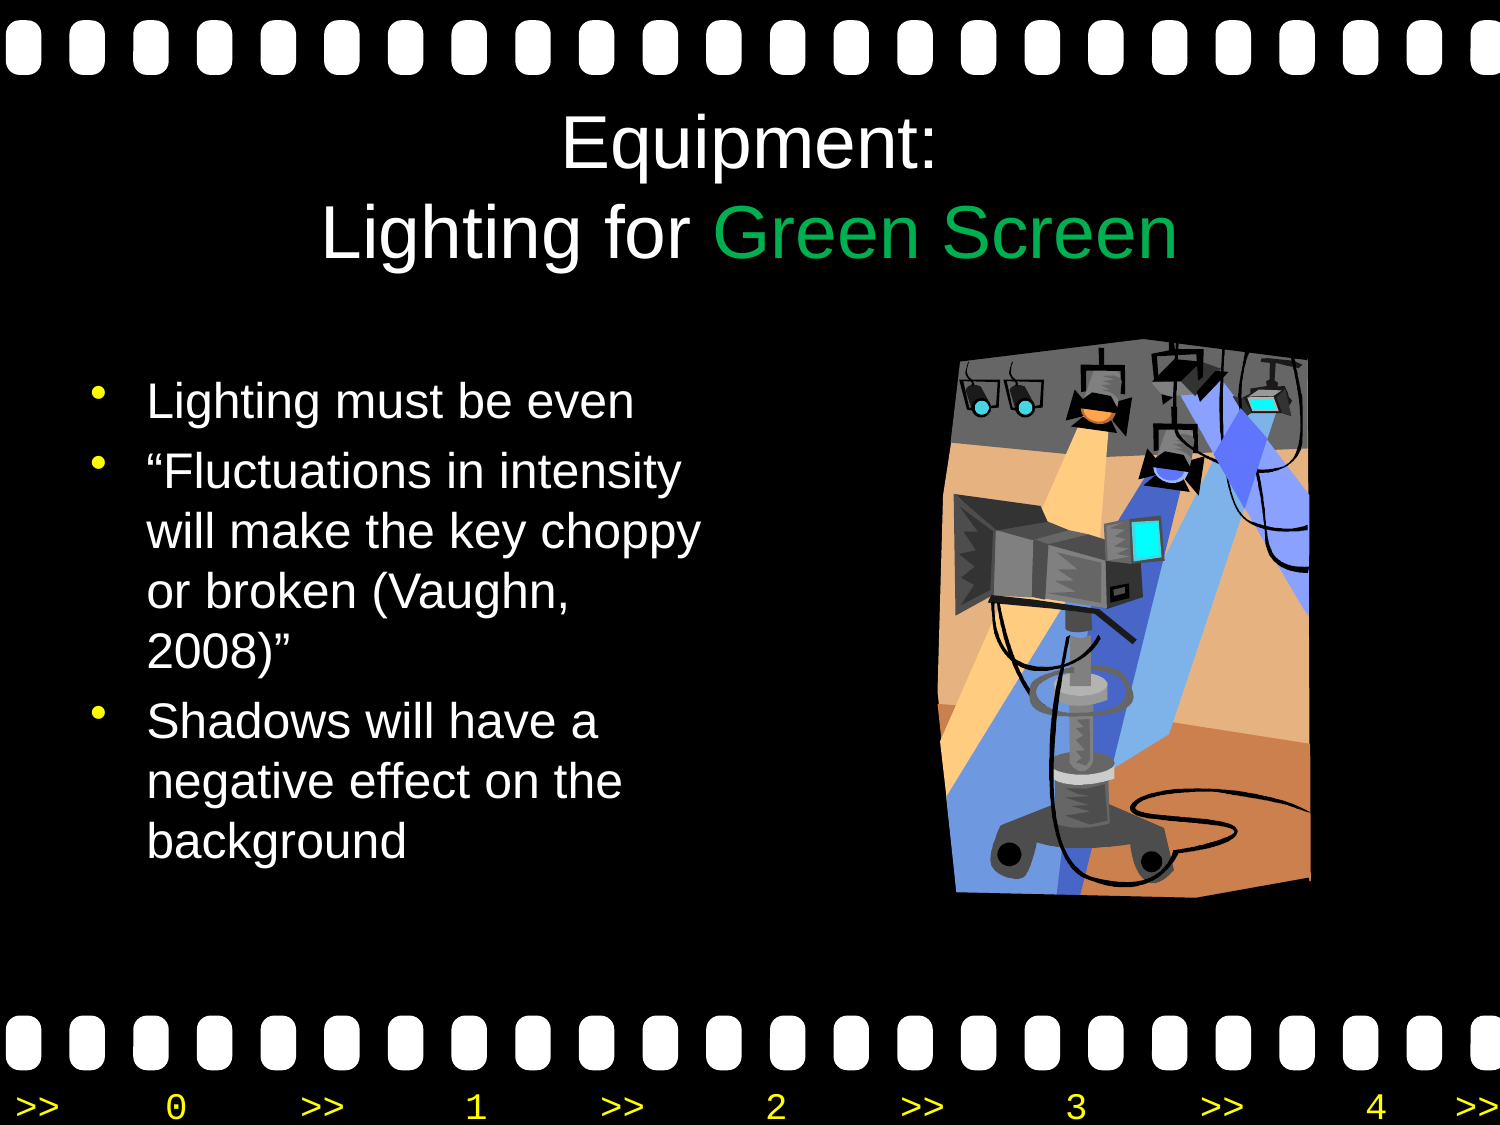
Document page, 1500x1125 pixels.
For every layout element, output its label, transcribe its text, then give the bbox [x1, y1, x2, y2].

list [937, 324, 1318, 909]
list Lighting must be even “Fluctuations in intensity will make the key choppy or broken (Vaughn, 2008)” Shadows will have a negative effect on the background [74, 290, 738, 1006]
title Equipment: Lighting for Green Screen [74, 89, 1426, 278]
